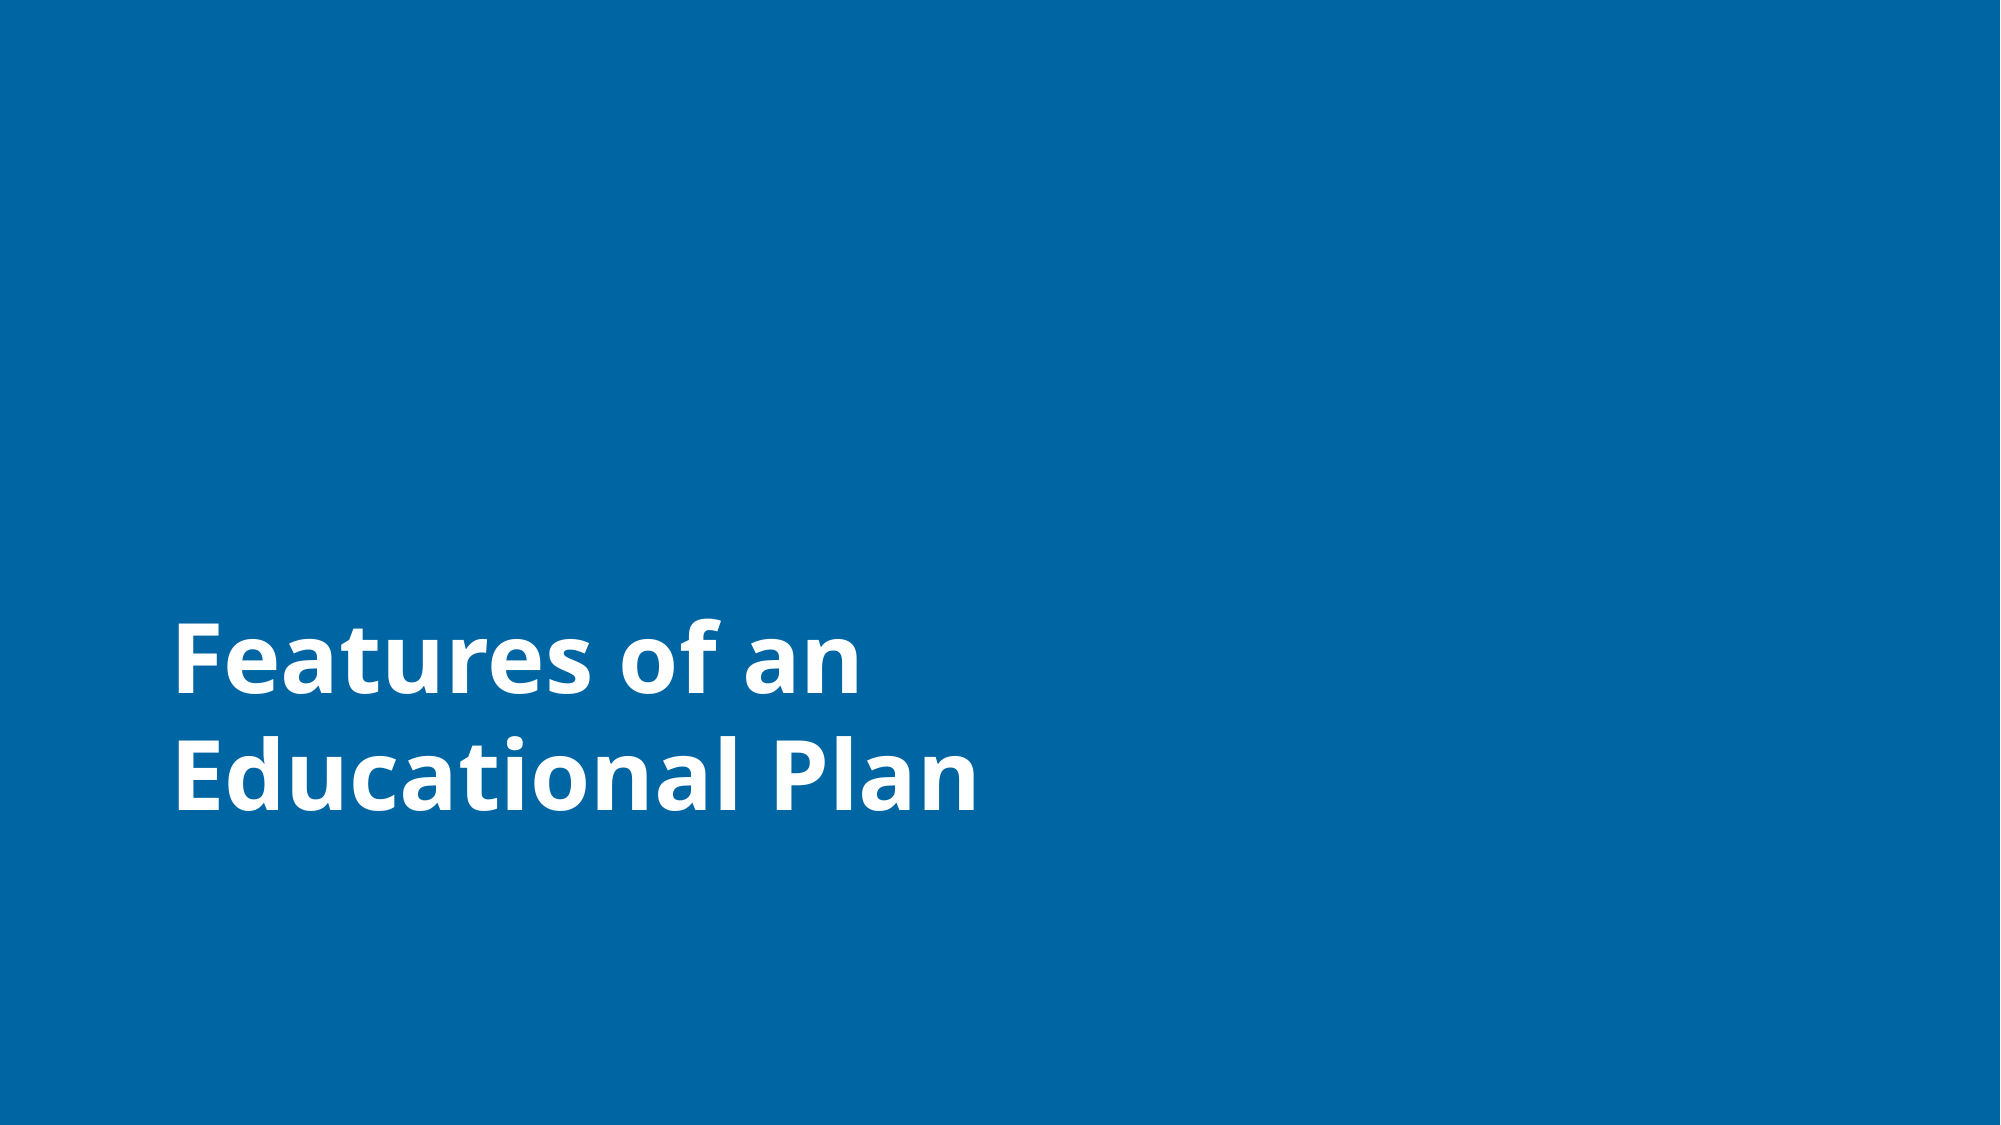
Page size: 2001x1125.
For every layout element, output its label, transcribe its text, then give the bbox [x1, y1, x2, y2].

title Features of an Educational Plan [150, 596, 1424, 850]
